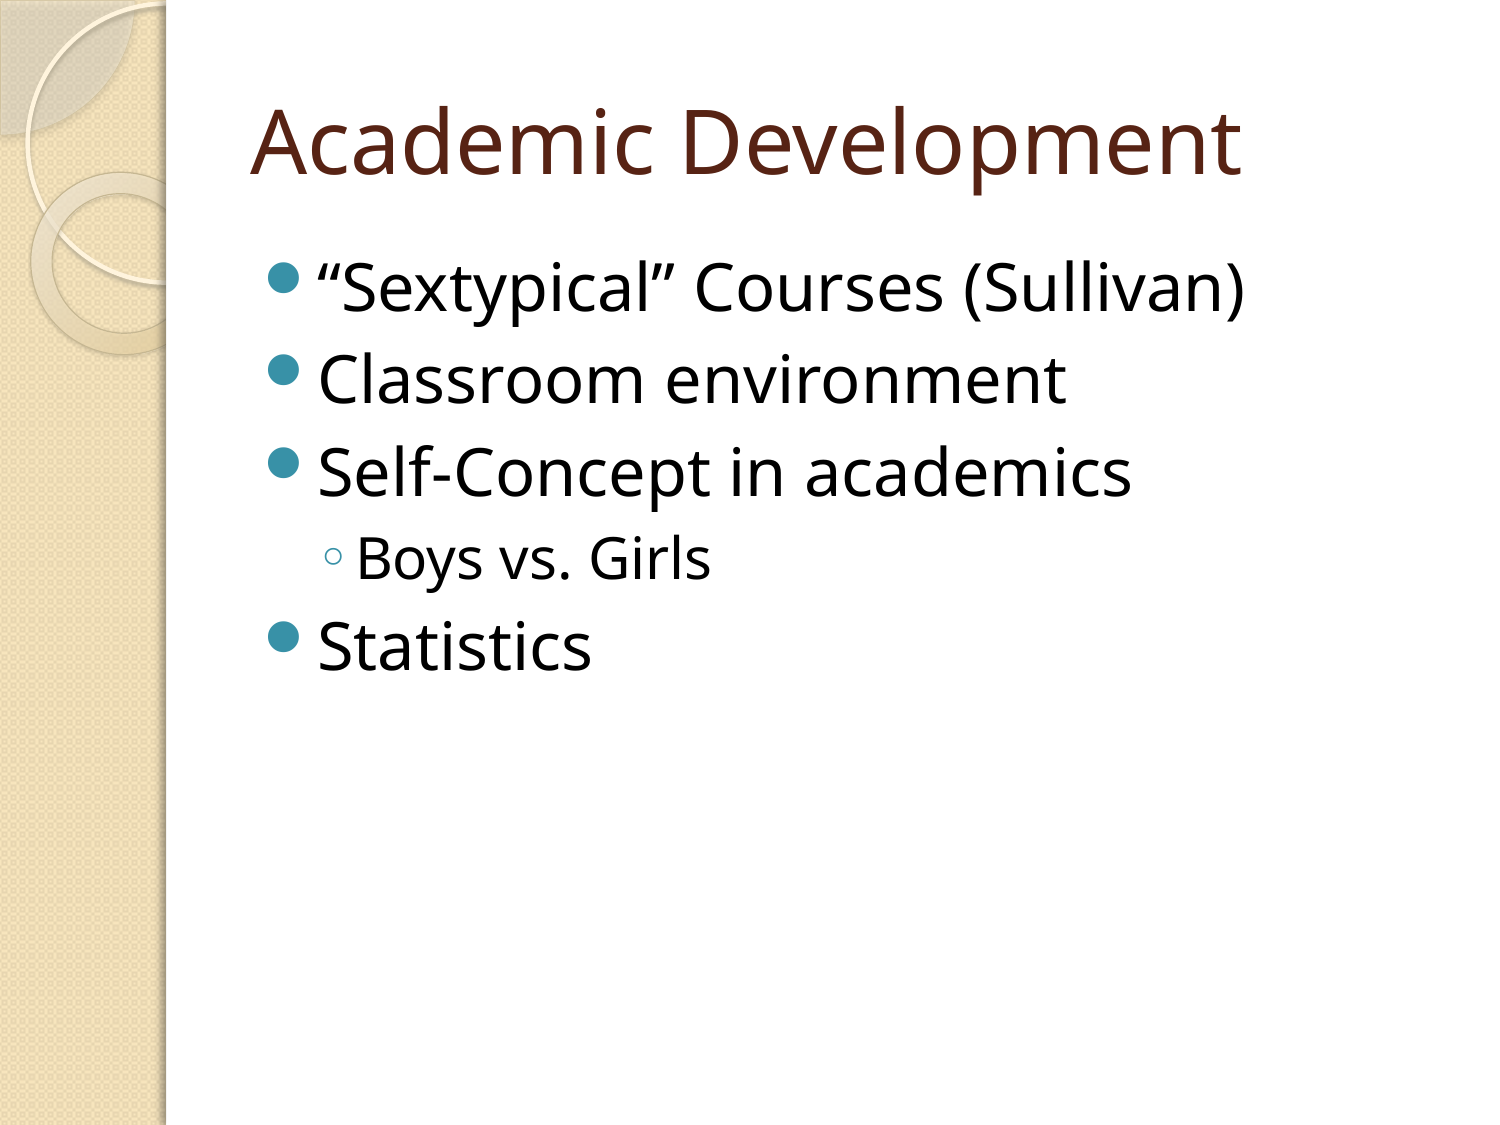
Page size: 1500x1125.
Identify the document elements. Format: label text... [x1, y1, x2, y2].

title Academic Development [235, 45, 1466, 233]
list “Sextypical” Courses (Sullivan) Classroom environment Self-Concept in academics Boys vs. Girls Statistics [235, 237, 1466, 1025]
